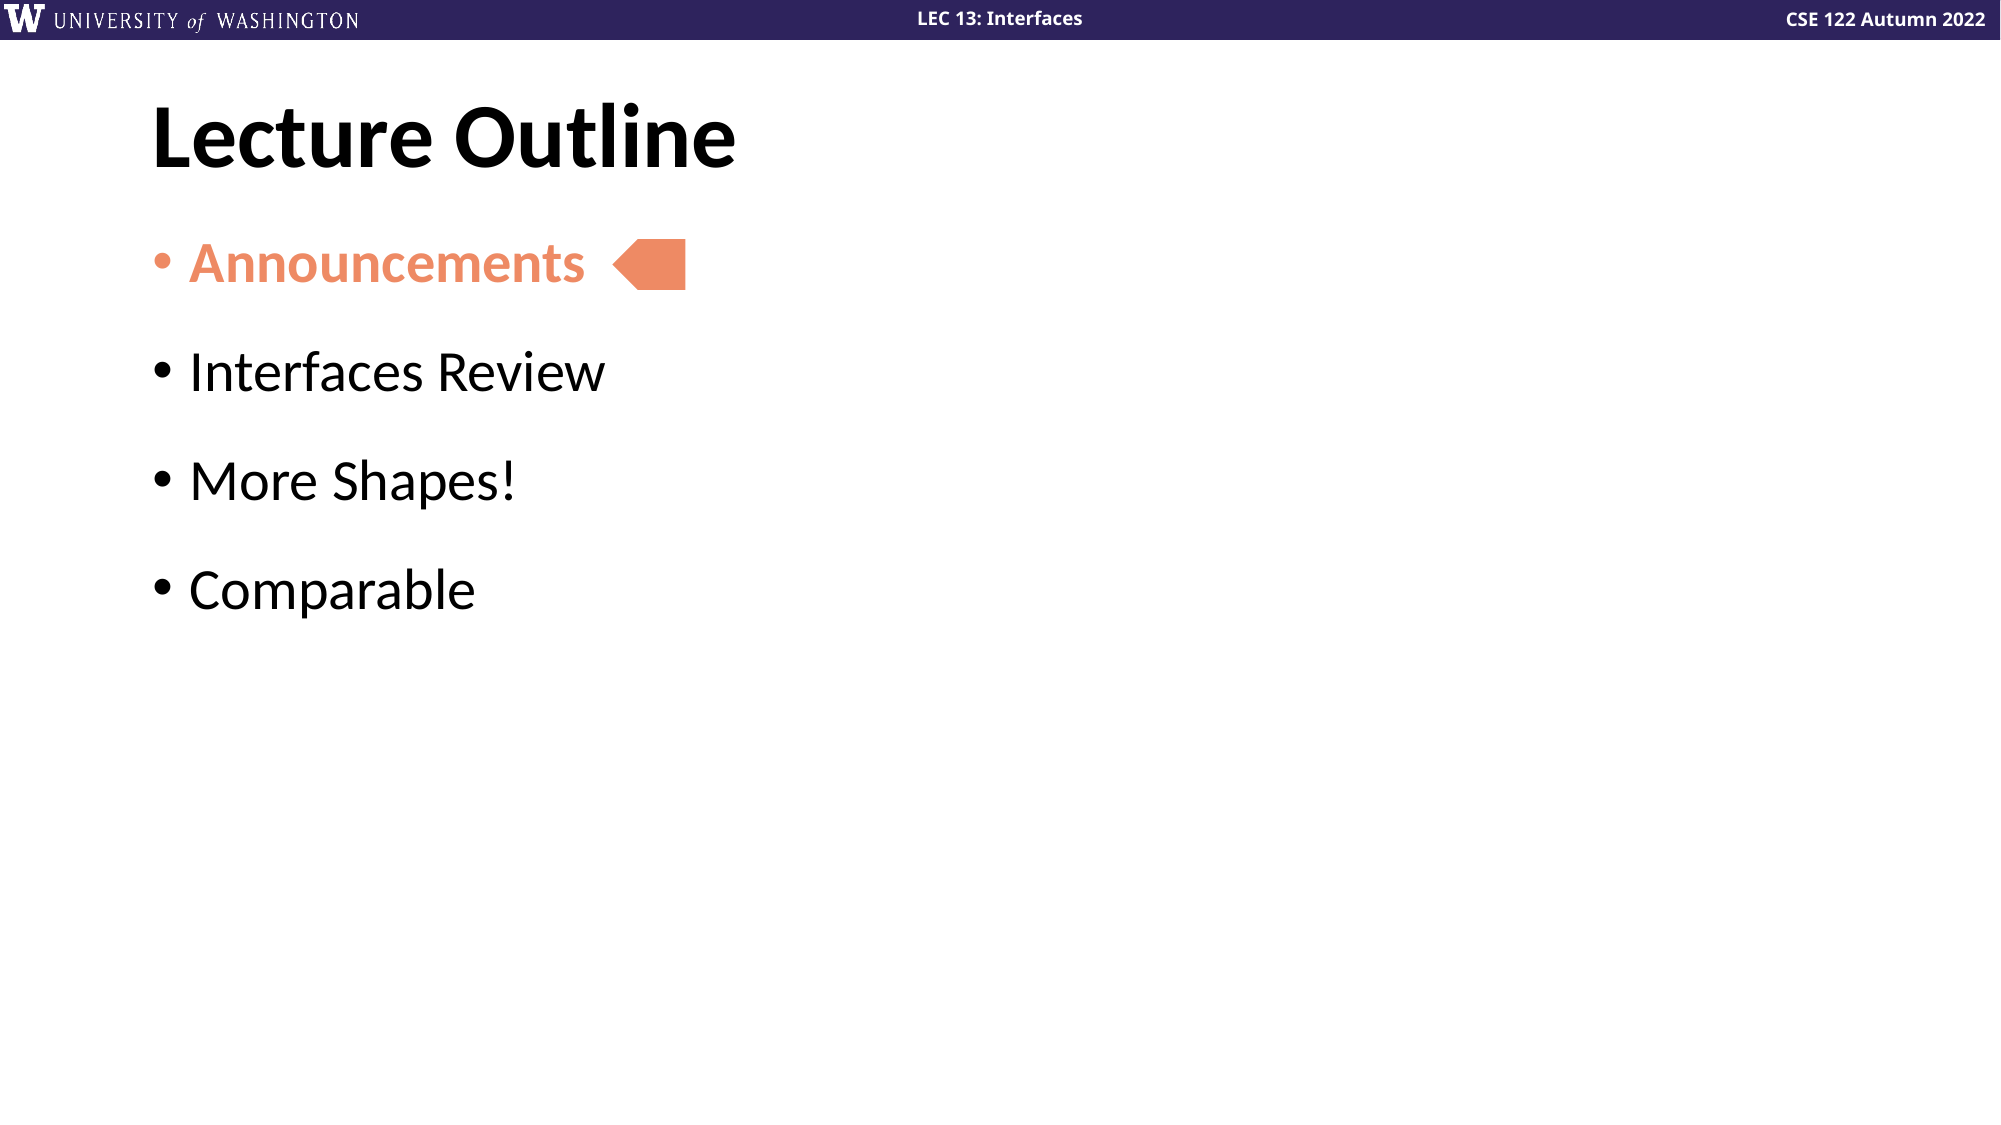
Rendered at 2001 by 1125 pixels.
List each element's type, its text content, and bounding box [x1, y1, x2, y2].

picture [4, 4, 358, 33]
title Lecture Outline [137, 74, 1863, 200]
list Announcements Interfaces Review More Shapes! Comparable [137, 224, 1863, 1014]
text_box [610, 238, 687, 291]
